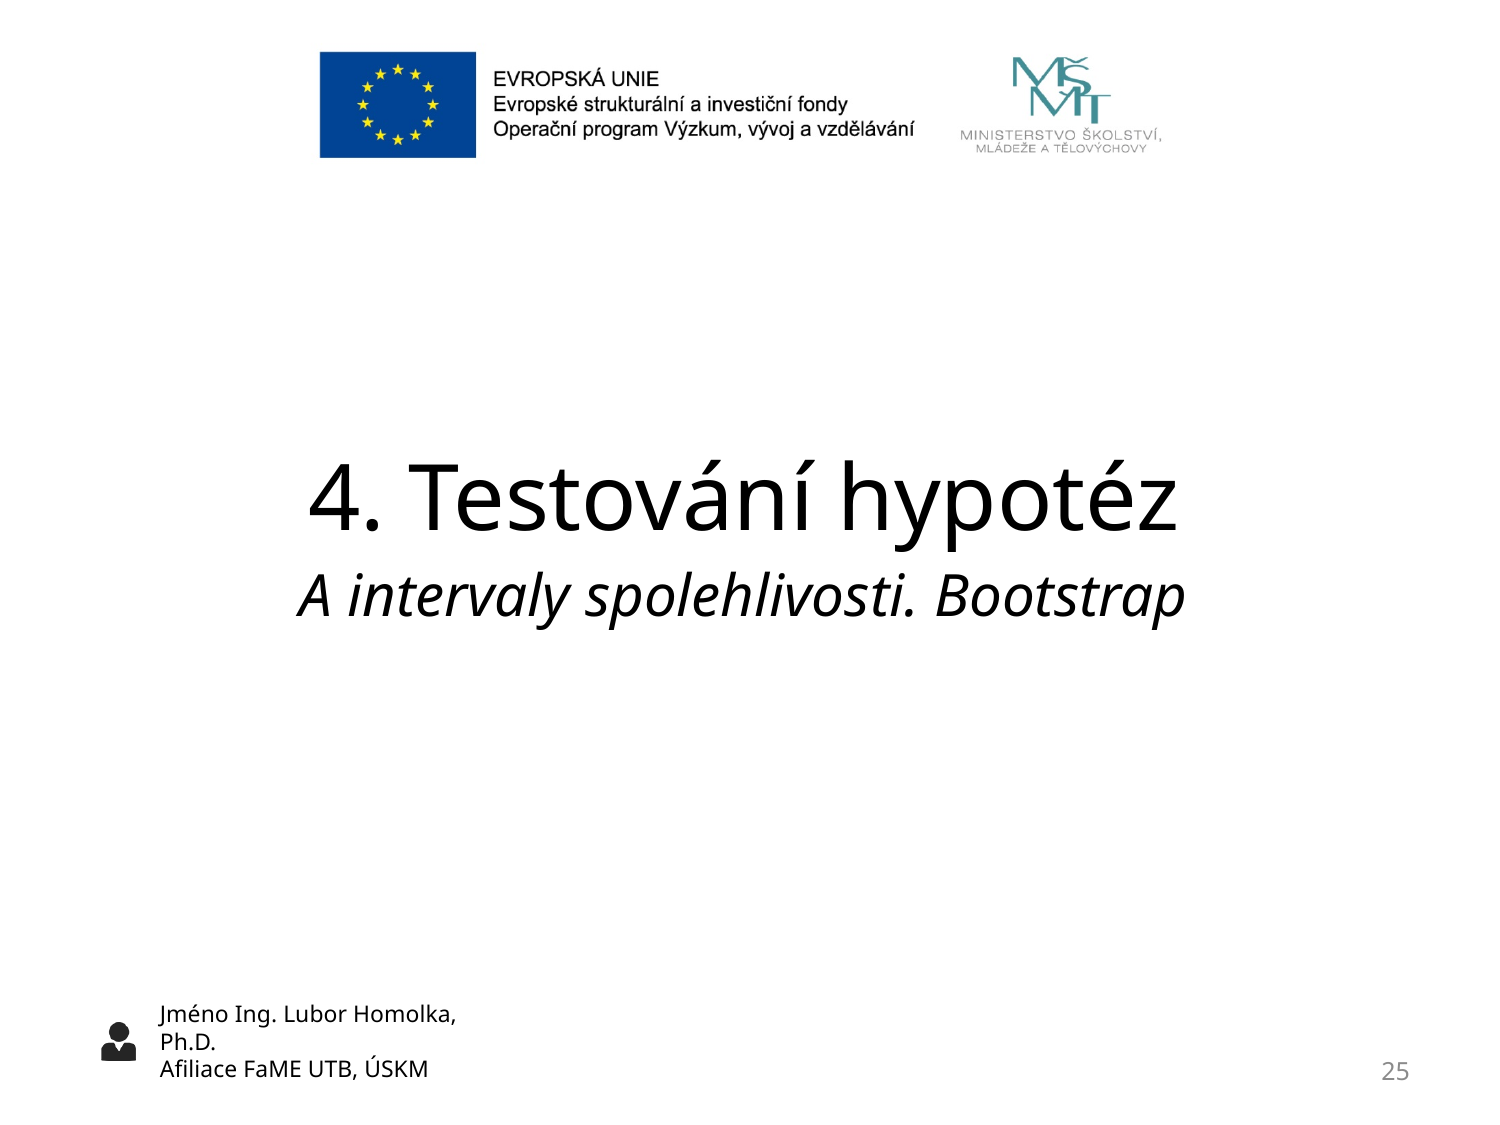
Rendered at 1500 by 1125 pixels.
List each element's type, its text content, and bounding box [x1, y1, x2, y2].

title 4. Testování hypotéz [112, 373, 1376, 615]
subtitle A intervaly spolehlivosti. Bootstrap [218, 550, 1269, 839]
picture [267, 0, 1213, 210]
slide_number 25 [1074, 1042, 1425, 1103]
picture [101, 1021, 136, 1062]
footer Jméno Ing. Lubor Homolka, Ph.D. Afiliace FaME UTB, ÚSKM [145, 999, 526, 1083]
